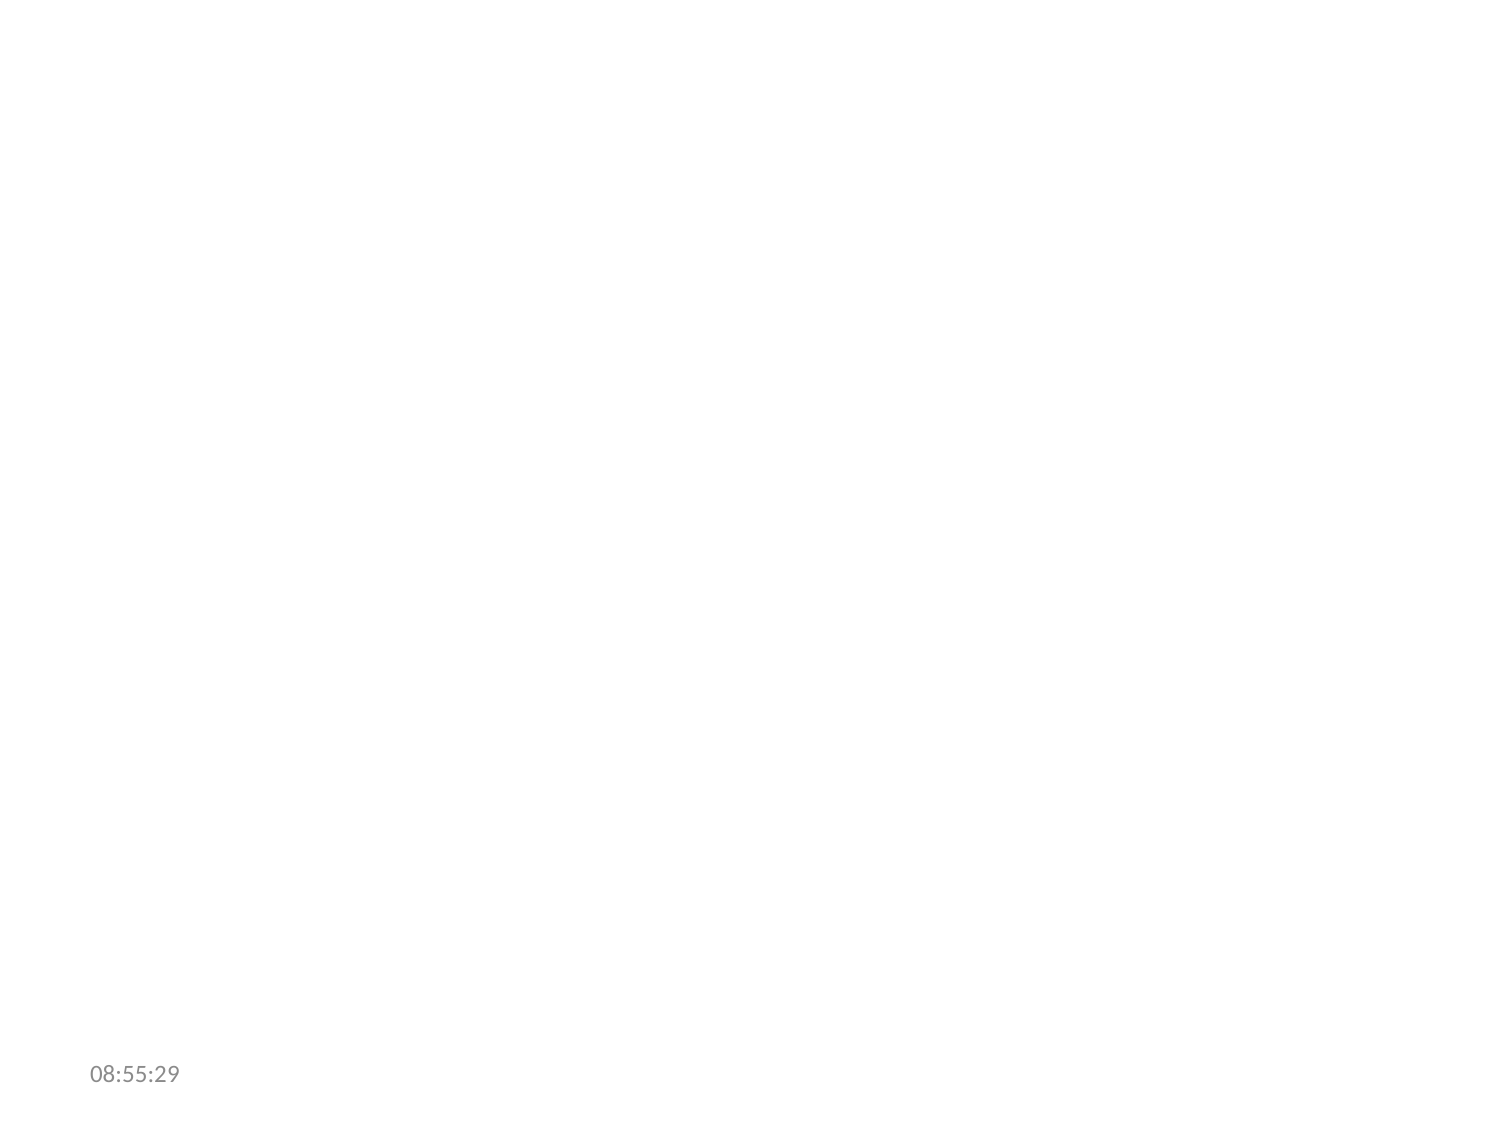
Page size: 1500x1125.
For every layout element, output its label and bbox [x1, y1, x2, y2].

slide_number [75, 1042, 425, 1103]
